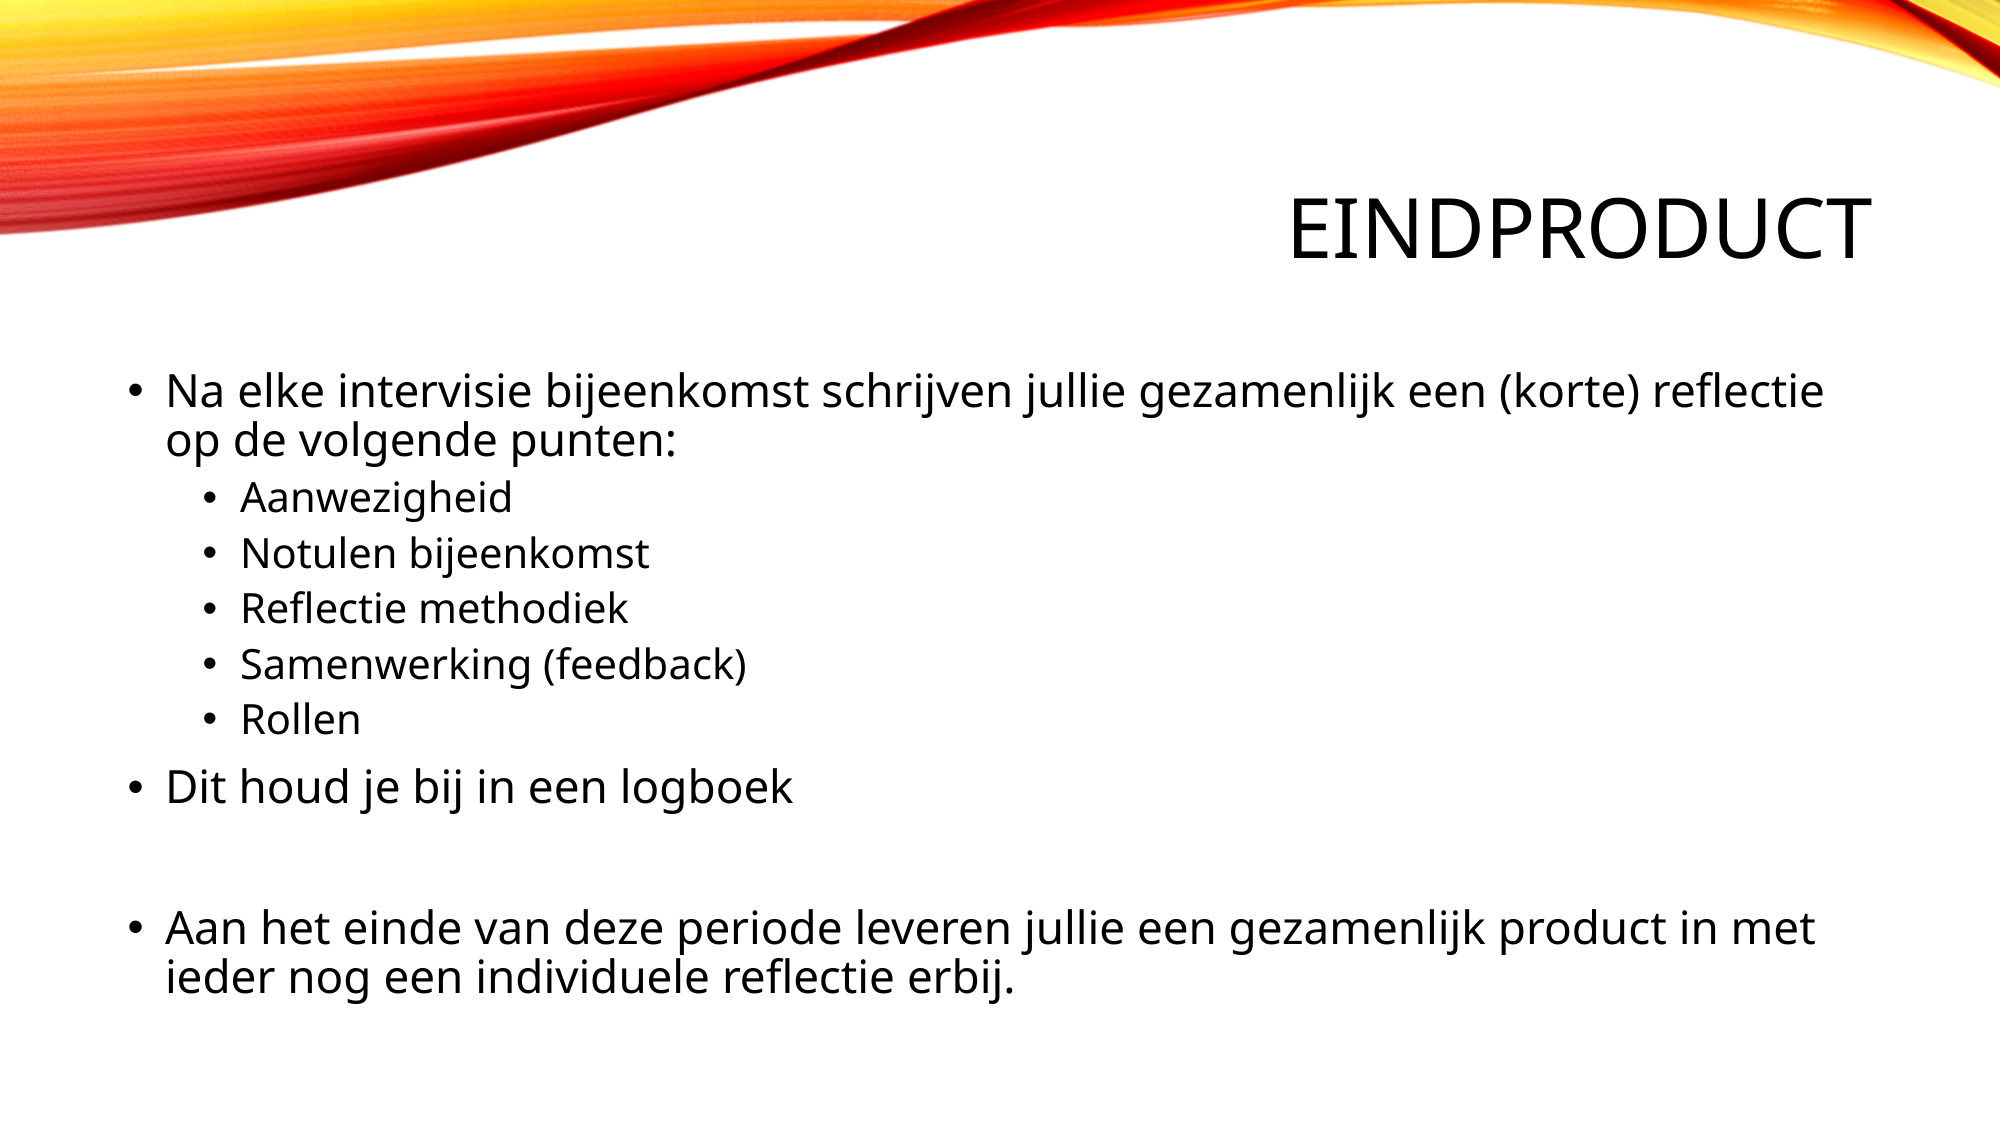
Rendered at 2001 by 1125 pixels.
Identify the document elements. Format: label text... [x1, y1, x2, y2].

picture [0, 0, 2000, 237]
title Eindproduct [474, 125, 1888, 338]
list Na elke intervisie bijeenkomst schrijven jullie gezamenlijk een (korte) reflectie op de volgende punten: Aanwezigheid Notulen bijeenkomst Reflectie methodiek Samenwerking (feedback) Rollen Dit houd je bij in een logboek Aan het einde van deze periode leveren jullie een gezamenlijk product in met ieder nog een individuele reflectie erbij. [112, 360, 1888, 1021]
